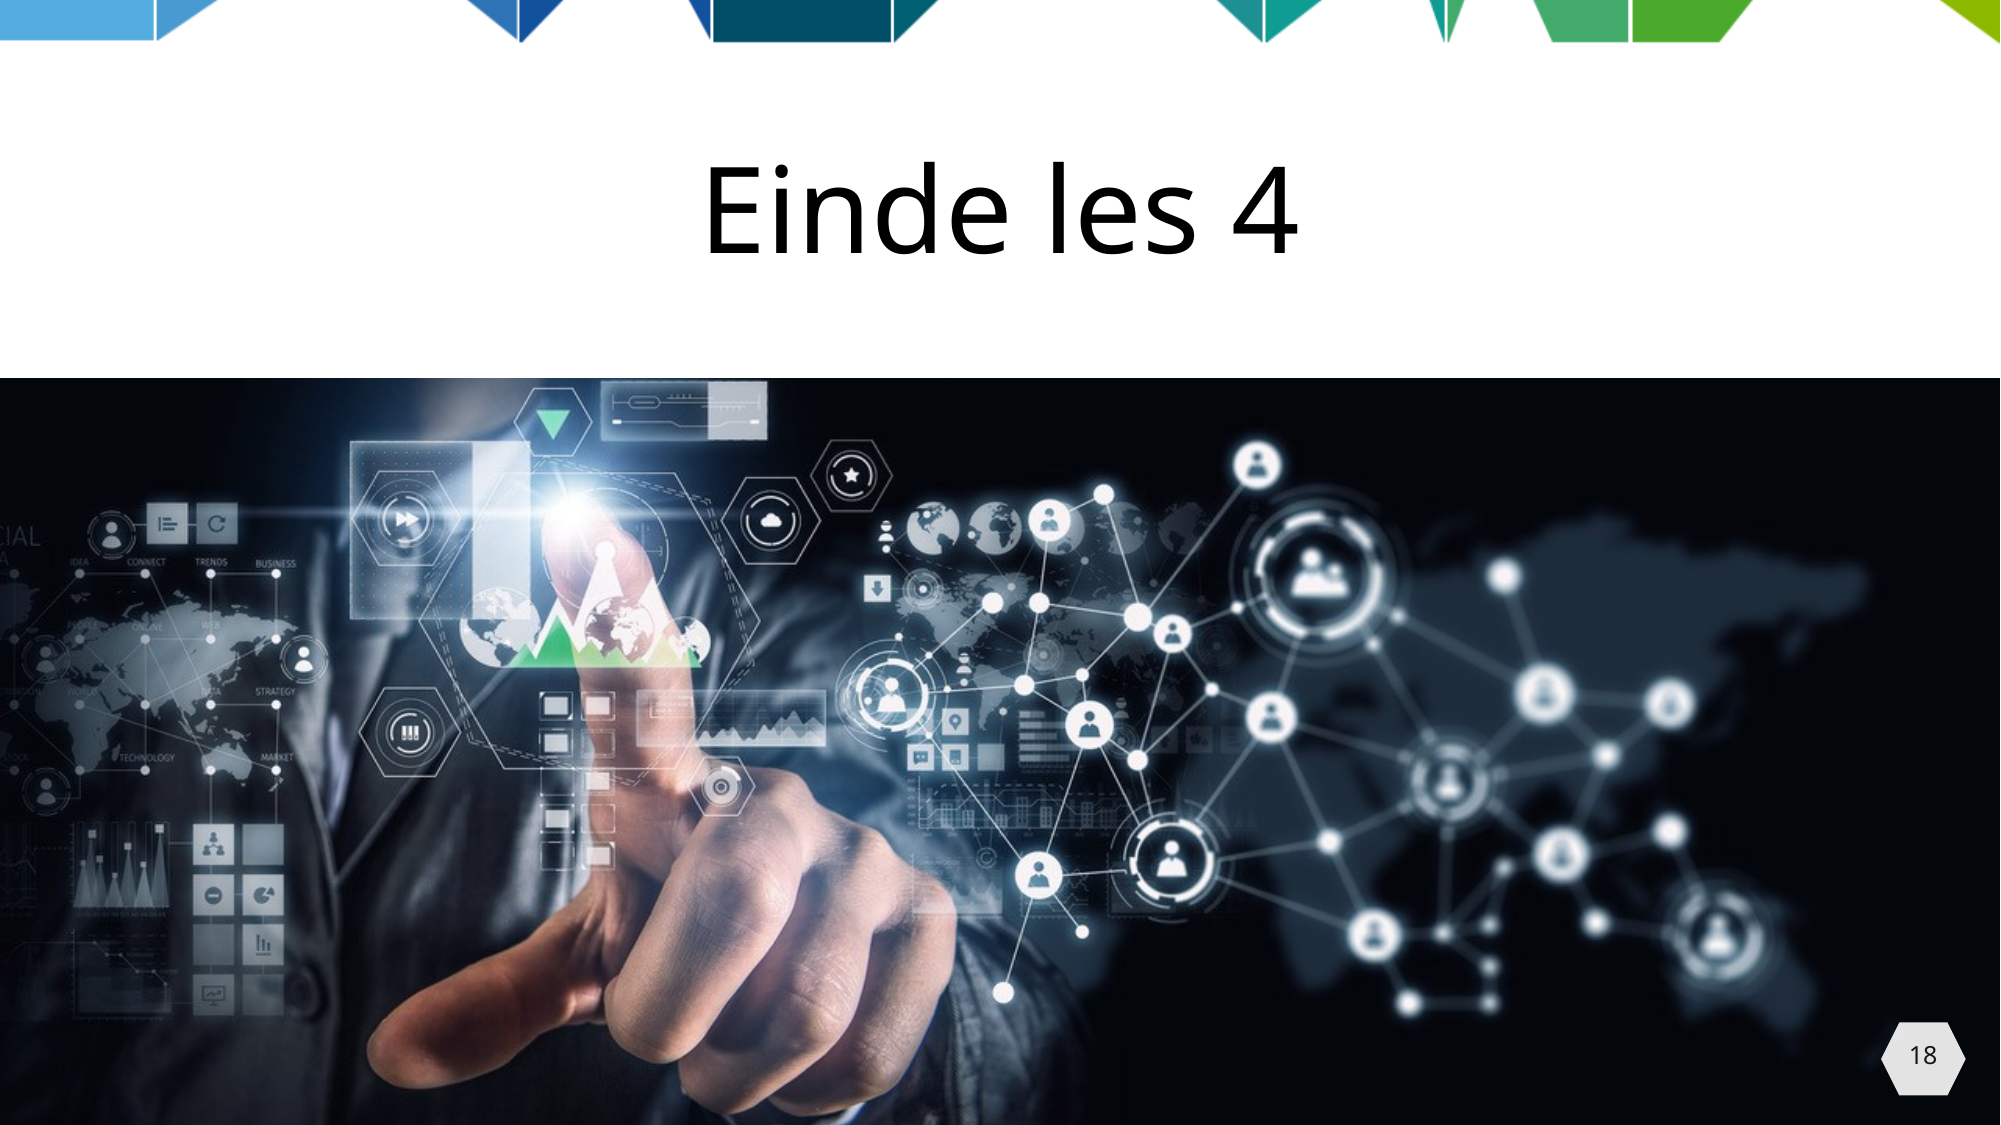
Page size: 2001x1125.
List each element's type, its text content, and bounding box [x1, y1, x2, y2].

picture [0, 0, 2000, 50]
title Einde les 4 [40, 141, 1960, 287]
picture [0, 378, 2000, 1125]
slide_number 18 [1884, 1026, 1962, 1087]
